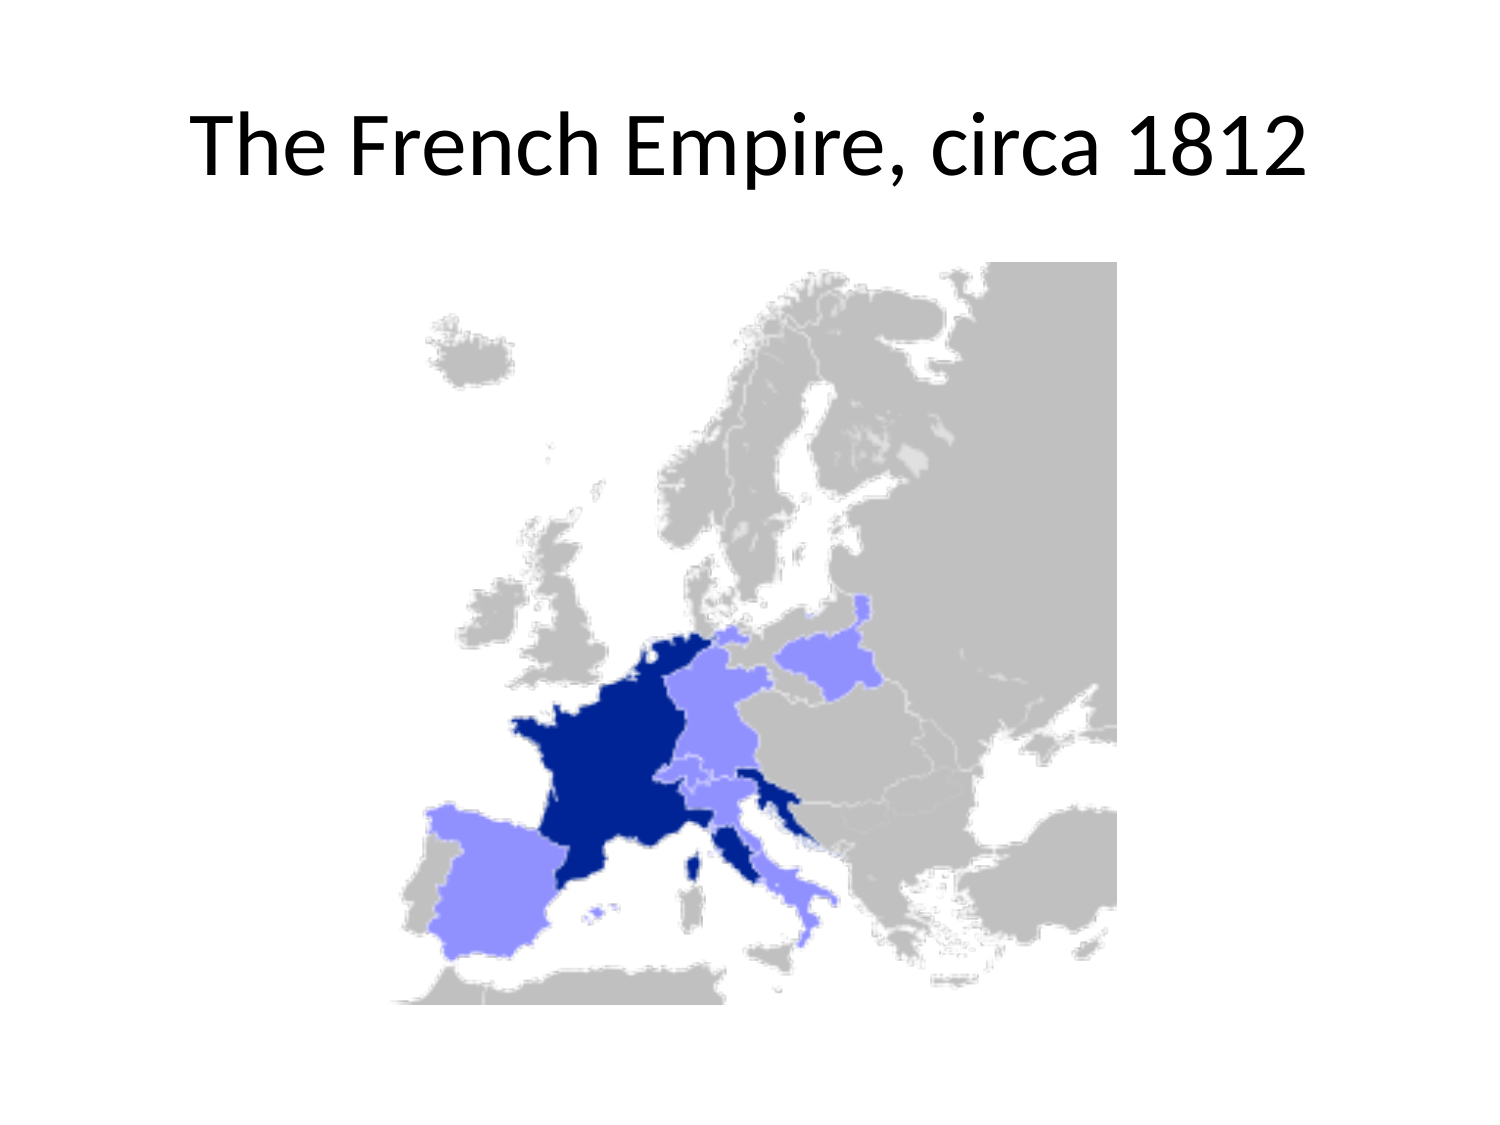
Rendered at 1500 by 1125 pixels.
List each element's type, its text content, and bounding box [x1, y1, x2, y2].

title The French Empire, circa 1812 [75, 45, 1425, 233]
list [74, 262, 1426, 1006]
